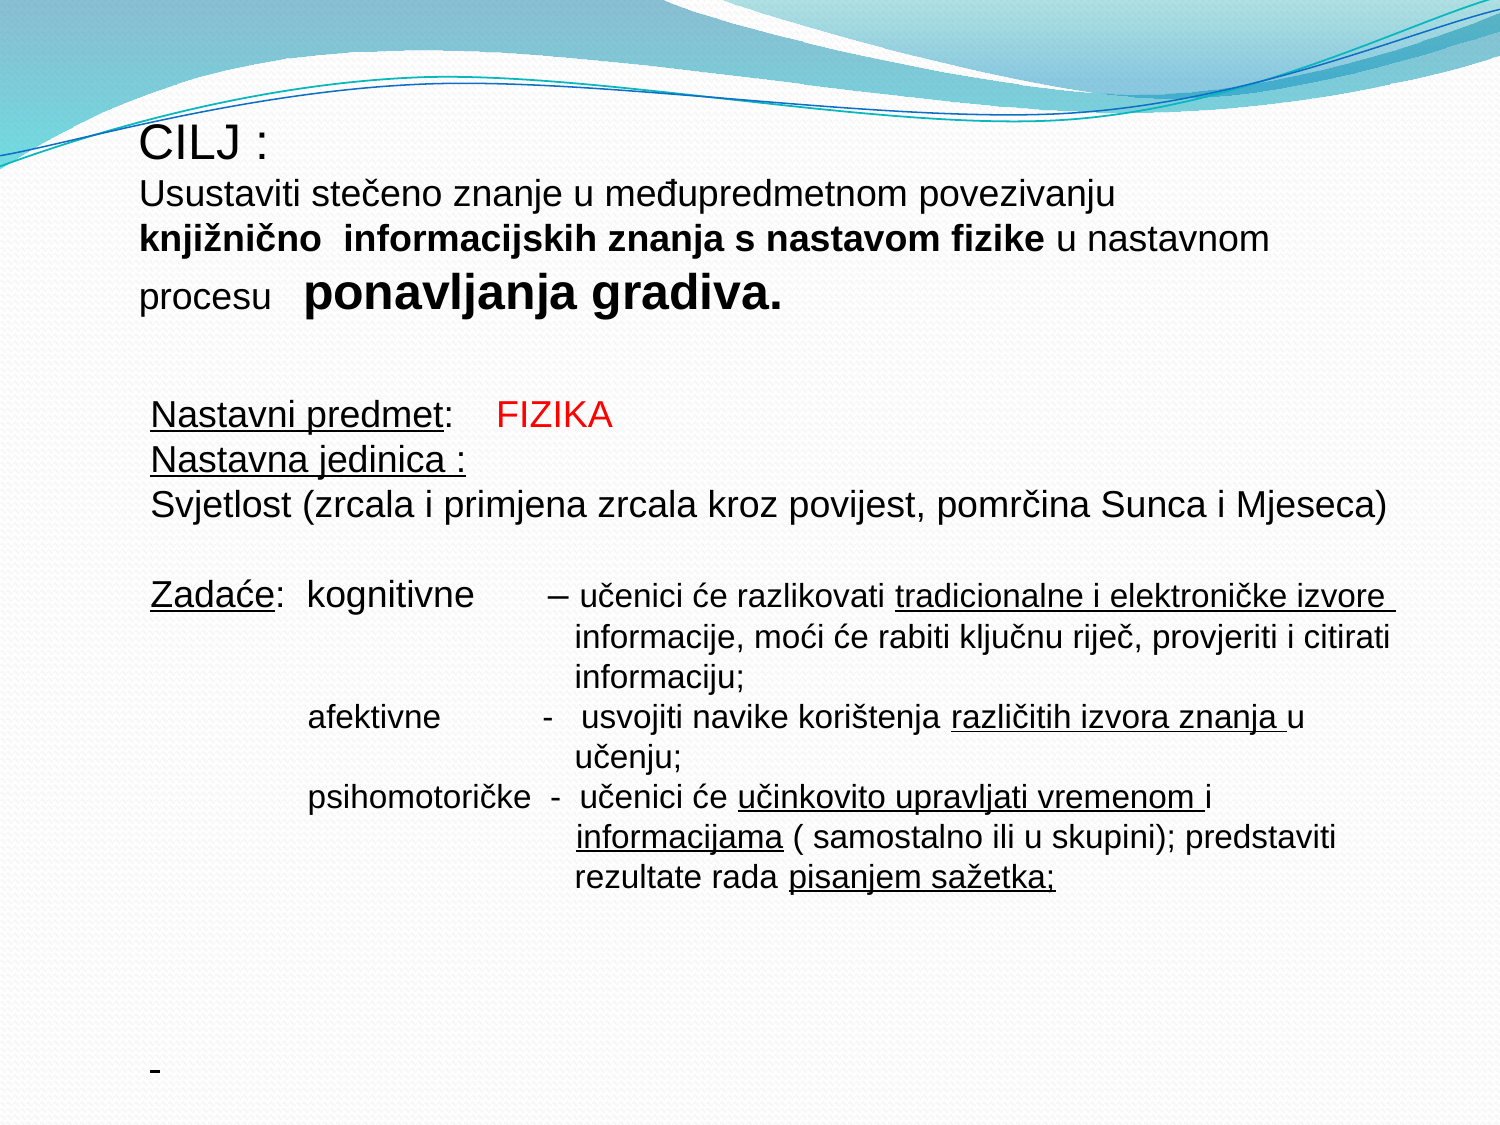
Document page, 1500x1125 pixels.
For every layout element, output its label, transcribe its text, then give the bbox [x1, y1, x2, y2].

text_box CILJ : Usustaviti stečeno znanje u međupredmetnom povezivanju knjižnično informacijskih znanja s nastavom fizike u nastavnom procesu ponavljanja gradiva. [123, 101, 1306, 537]
text_box Nastavni predmet: FIZIKA Nastavna jedinica : Svjetlost (zrcala i primjena zrcala kroz povijest, pomrčina Sunca i Mjeseca) Zadaće: kognitivne – učenici će razlikovati tradicionalne i elektroničke izvore informacije, moći će rabiti ključnu riječ, provjeriti i citirati informaciju; afektivne - usvojiti navike korištenja različitih izvora znanja u učenju; psihomotoričke - učenici će učinkovito upravljati vremenom i informacijama ( samostalno ili u skupini); predstaviti rezultate rada pisanjem sažetka; [135, 338, 1424, 1125]
